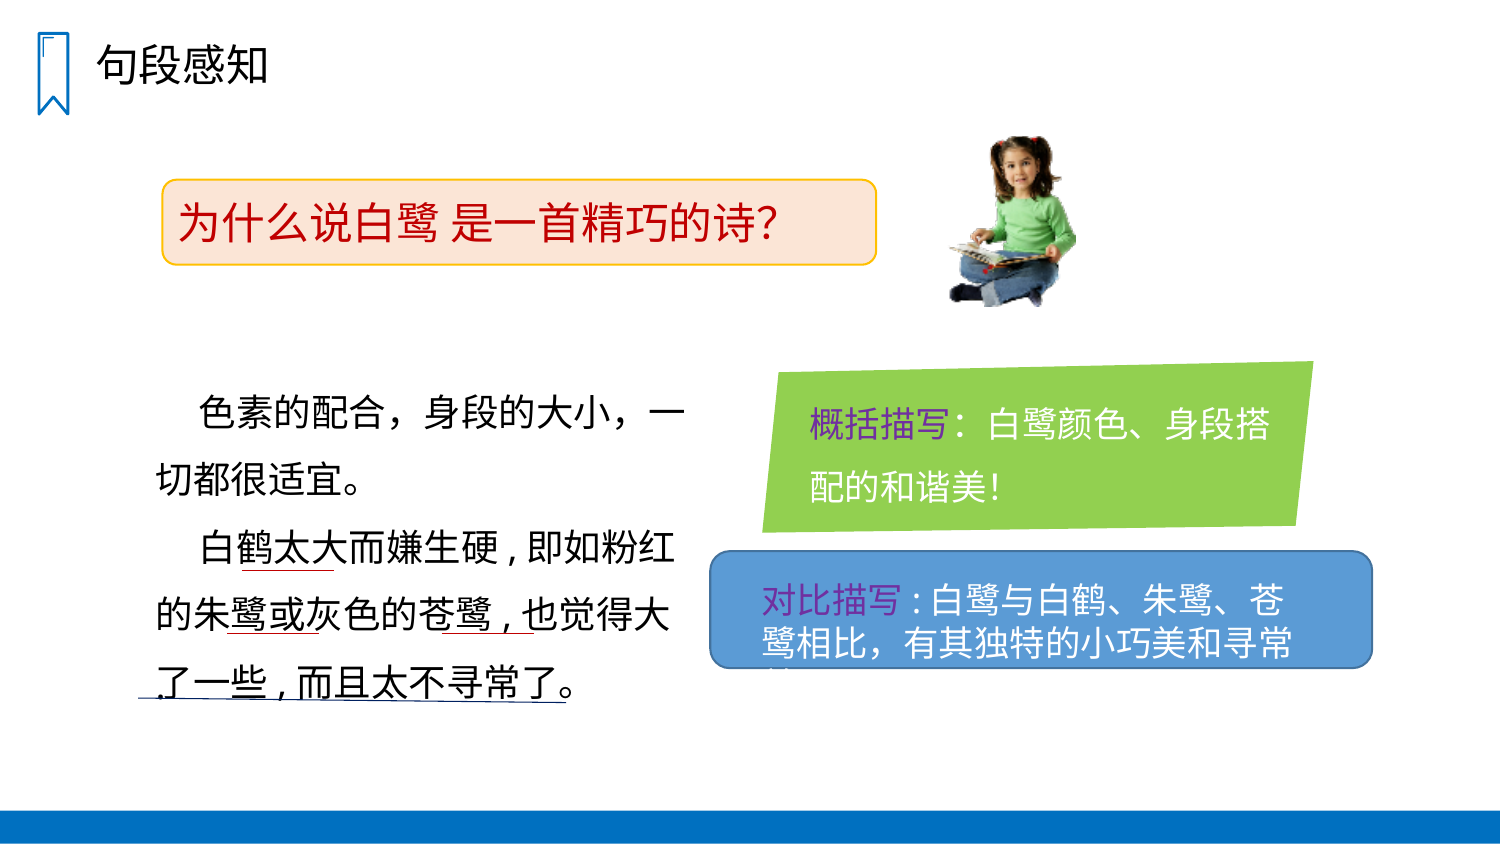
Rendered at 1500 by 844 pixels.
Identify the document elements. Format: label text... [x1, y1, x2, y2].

text_box 色素的配合，身段的大小，一切都很适宜。 白鹤太大而嫌生硬,即如粉红的朱鹭或灰色的苍鹭,也觉得大了一些,而且太不寻常了。 [144, 360, 706, 633]
text_box 对比描写:白鹭与白鹤、朱鹭、苍鹭相比，有其独特的小巧美和寻常美。 [750, 572, 1327, 712]
text_box [709, 550, 1374, 670]
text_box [762, 361, 1314, 533]
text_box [137, 698, 566, 703]
picture [947, 135, 1076, 308]
text_box 句段感知 [83, 32, 282, 96]
text_box 为什么说白鹭 是一首精巧的诗？ [161, 178, 878, 266]
text_box . [144, 633, 895, 713]
